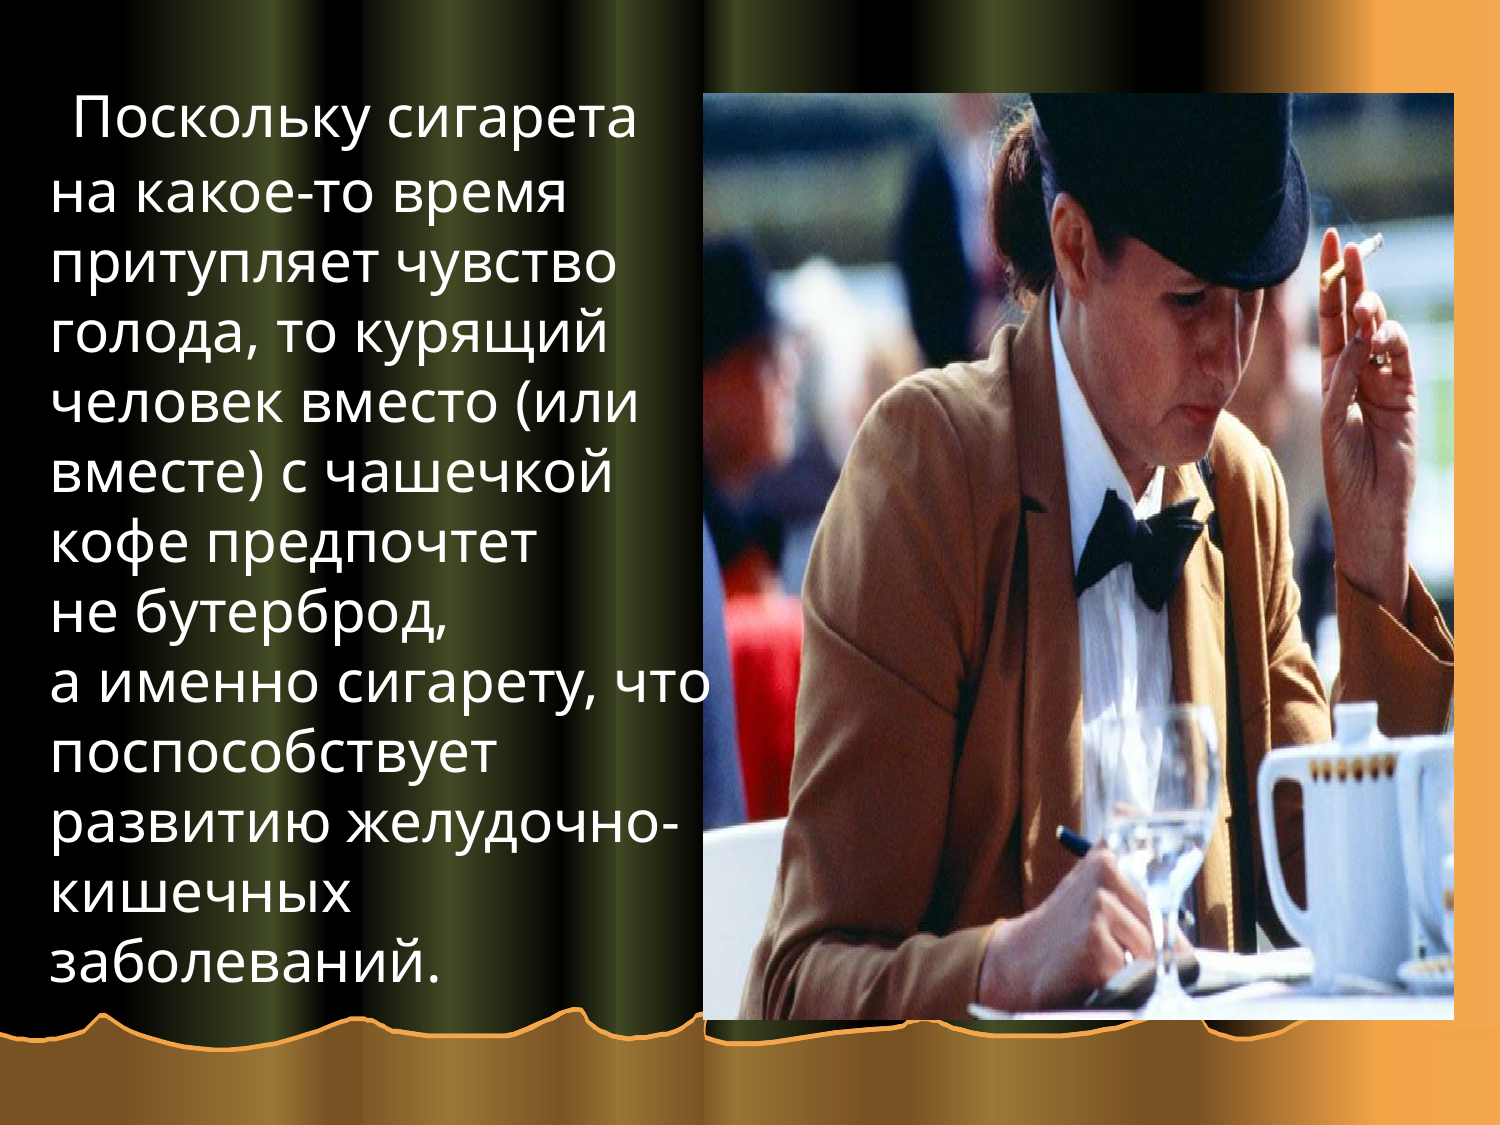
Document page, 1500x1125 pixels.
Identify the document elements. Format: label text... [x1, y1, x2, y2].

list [702, 93, 1454, 1020]
text_box Поскольку сигарета на какое-то время притупляет чувство голода, то курящий человек вместо (или вместе) с чашечкой кофе предпочтет не бутерброд, а именно сигарету, что поспособствует развитию желудочно-кишечных заболеваний. [35, 46, 739, 1125]
